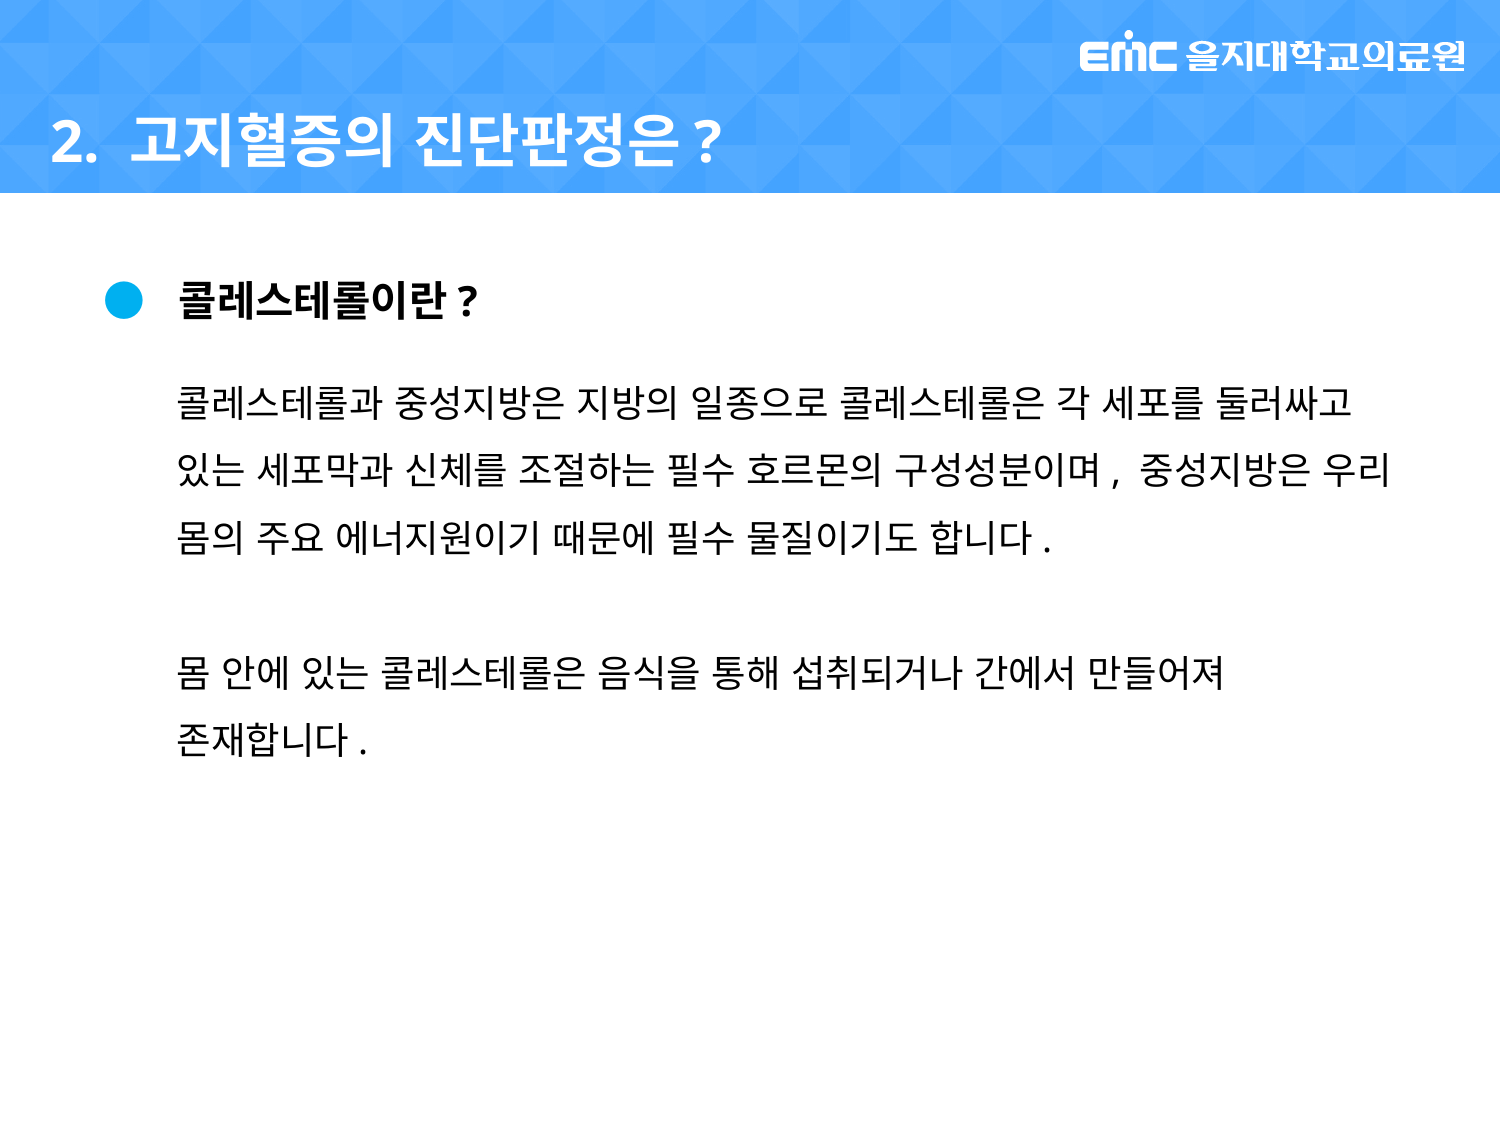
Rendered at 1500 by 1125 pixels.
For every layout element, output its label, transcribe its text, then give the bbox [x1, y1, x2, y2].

text_box 콜레스테롤과 중성지방은 지방의 일종으로 콜레스테롤은 각 세포를 둘러싸고 있는 세포막과 신체를 조절하는 필수 호르몬의 구성성분이며, 중성지방은 우리 몸의 주요 에너지원이기 때문에 필수 물질이기도 합니다. 몸 안에 있는 콜레스테롤은 음식을 통해 섭취되거나 간에서 만들어져 존재합니다. [161, 349, 1420, 770]
picture [0, 0, 1500, 193]
text_box ● 콜레스테롤이란? [88, 267, 904, 332]
